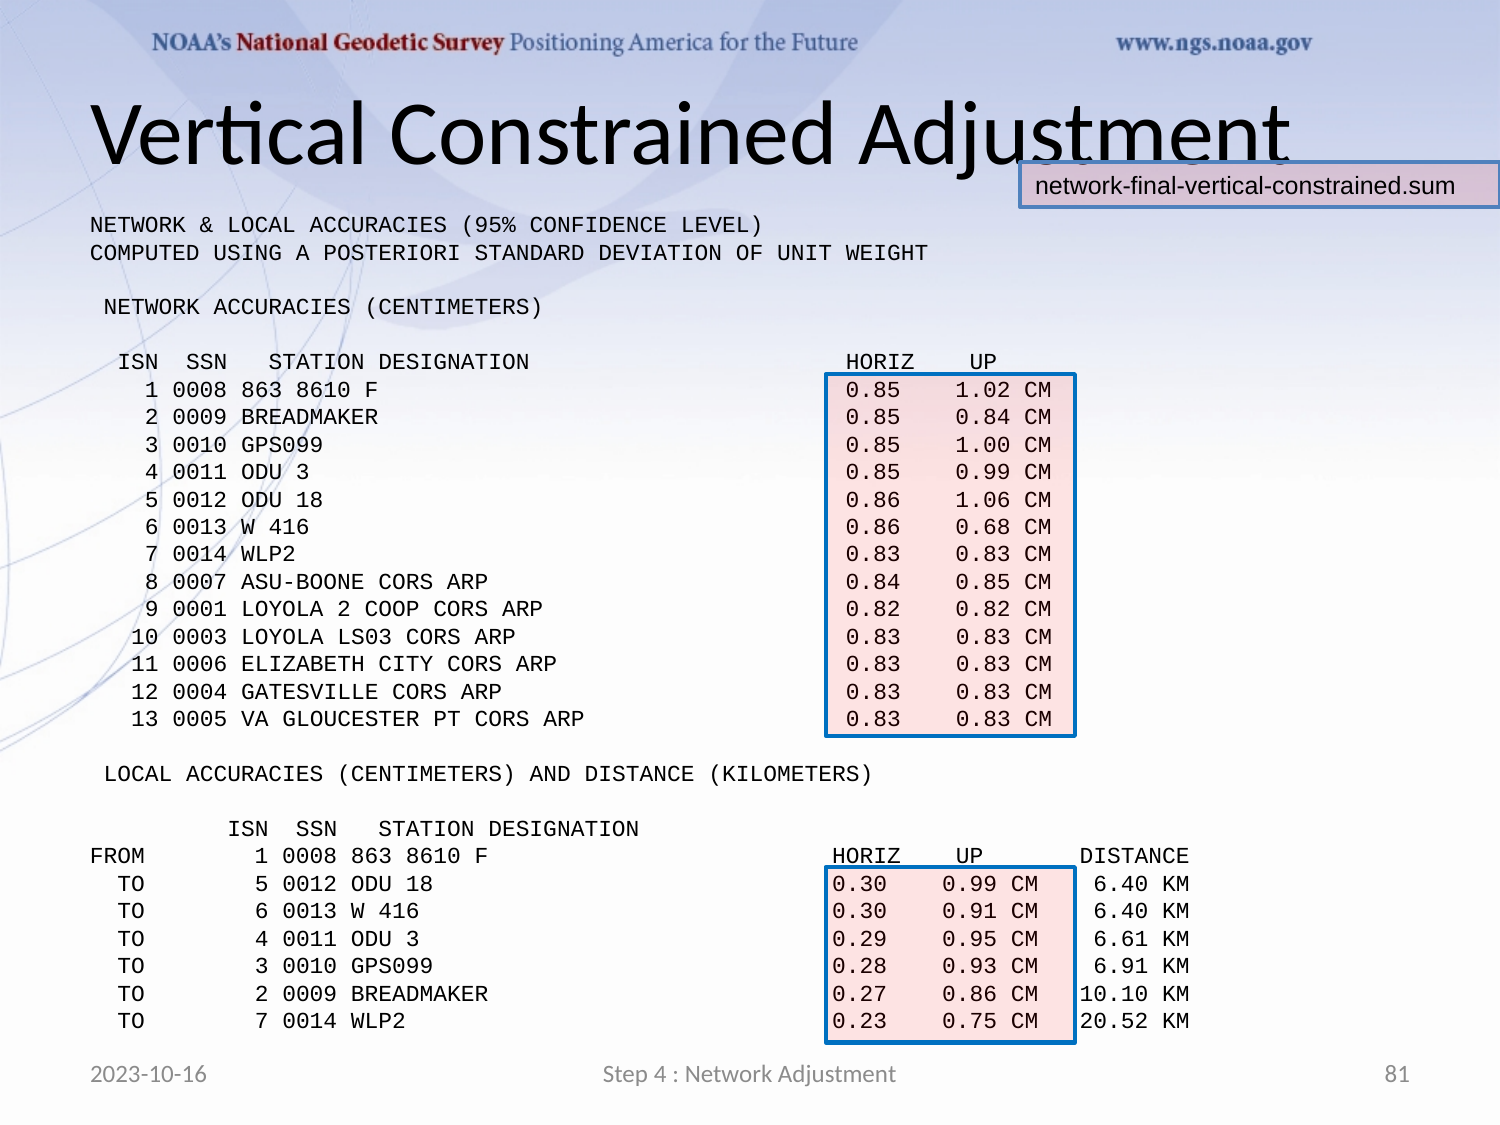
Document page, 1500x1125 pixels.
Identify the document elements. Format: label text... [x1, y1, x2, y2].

picture [0, 0, 1500, 1125]
footer Step 4 : Network Adjustment [512, 1042, 988, 1103]
text_box network-final-vertical-constrained.sum [1020, 162, 1500, 208]
text_box [824, 865, 1077, 1045]
slide_number 81 [1074, 1042, 1425, 1103]
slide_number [75, 1042, 425, 1103]
title Vertical Constrained Adjustment [74, 74, 1426, 181]
text_box [824, 372, 1077, 738]
text_box NETWORK & LOCAL ACCURACIES (95% CONFIDENCE LEVEL) COMPUTED USING A POSTERIORI STANDARD DEVIATION OF UNIT WEIGHT NETWORK ACCURACIES (CENTIMETERS) ISN SSN STATION DESIGNATION HORIZ UP 1 0008 863 8610 F 0.85 1.02 CM 2 0009 BREADMAKER 0.85 0.84 CM 3 0010 GPS099 0.85 1.00 CM 4 0011 ODU 3 0.85 0.99 CM 5 0012 ODU 18 0.86 1.06 CM 6 0013 W 416 0.86 0.68 CM 7 0014 WLP2 0.83 0.83 CM 8 0007 ASU-BOONE CORS ARP 0.84 0.85 CM 9 0001 LOYOLA 2 COOP CORS ARP 0.82 0.82 CM 10 0003 LOYOLA LS03 CORS ARP 0.83 0.83 CM 11 0006 ELIZABETH CITY CORS ARP 0.83 0.83 CM 12 0004 GATESVILLE CORS ARP 0.83 0.83 CM 13 0005 VA GLOUCESTER PT CORS ARP 0.83 0.83 CM LOCAL ACCURACIES (CENTIMETERS) AND DISTANCE (KILOMETERS) ISN SSN STATION DESIGNATION FROM 1 0008 863 8610 F HORIZ UP DISTANCE TO 5 0012 ODU 18 0.30 0.99 CM 6.40 KM TO 6 0013 W 416 0.30 0.91 CM 6.40 KM TO 4 0011 ODU 3 0.29 0.95 CM 6.61 KM TO 3 0010 GPS099 0.28 0.93 CM 6.91 KM TO 2 0009 BREADMAKER 0.27 0.86 CM 10.10 KM TO 7 0014 WLP2 0.23 0.75 CM 20.52 KM [75, 202, 1469, 1041]
